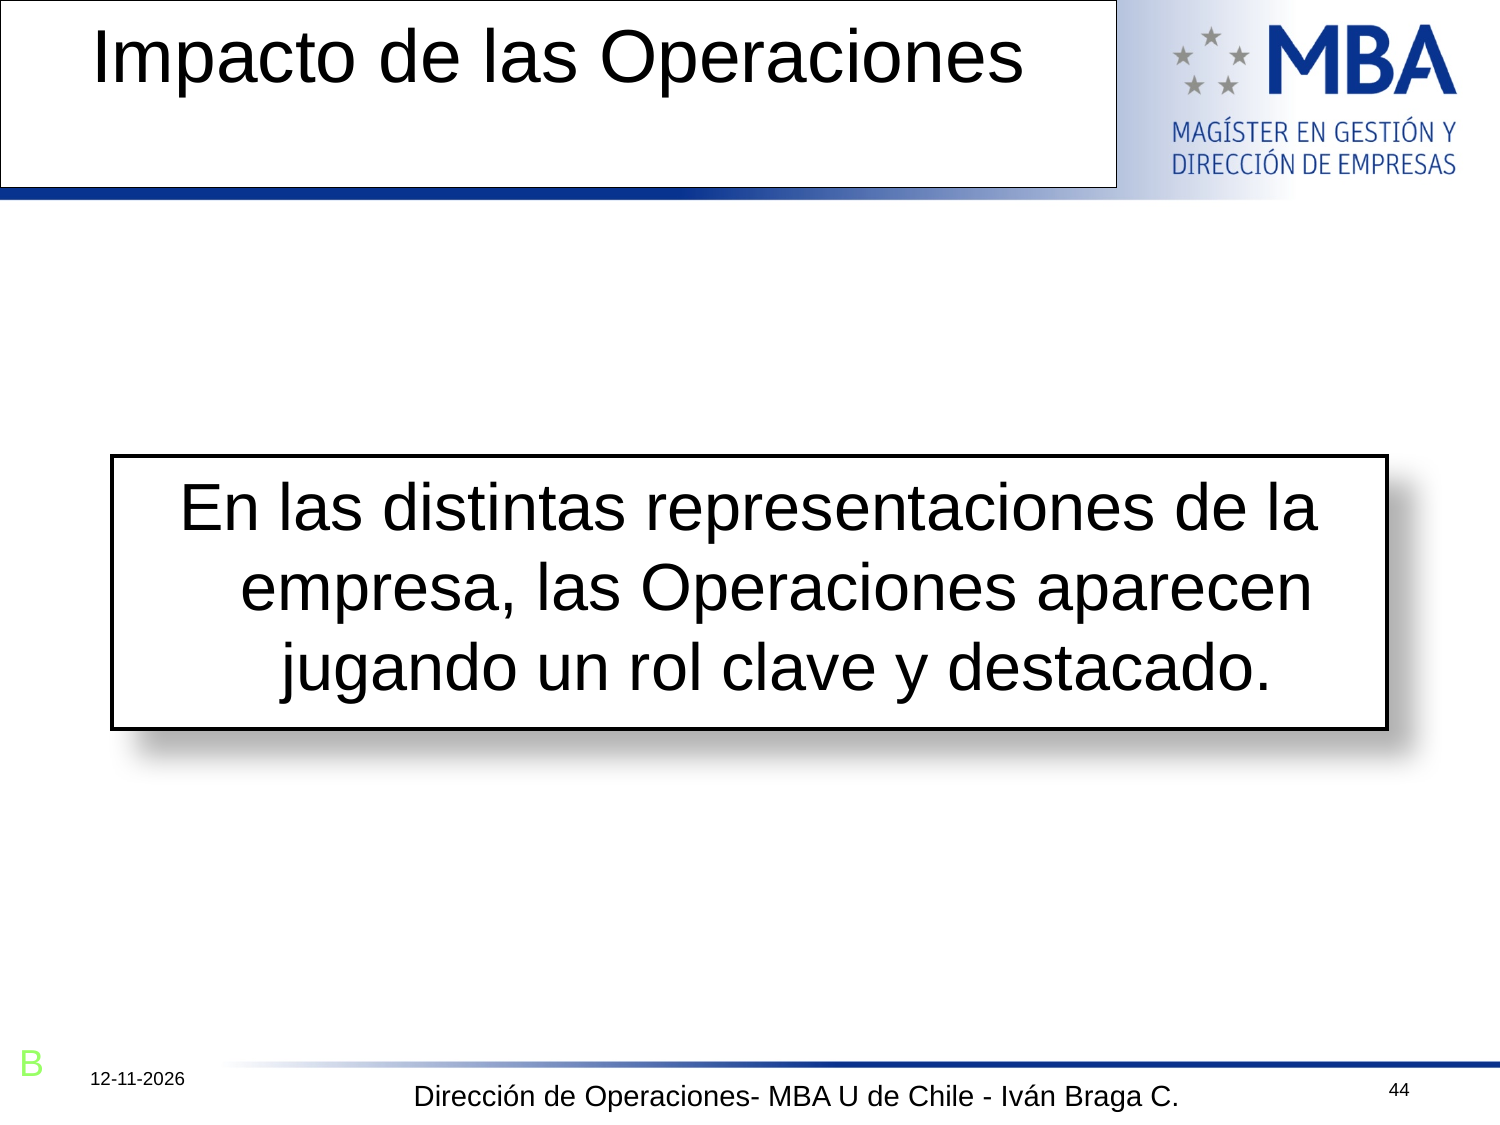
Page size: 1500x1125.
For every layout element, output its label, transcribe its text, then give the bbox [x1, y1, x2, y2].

footer [501, 1070, 1034, 1125]
title Impacto de las Operaciones [0, 0, 1117, 188]
list En las distintas representaciones de la empresa, las Operaciones aparecen jugando un rol clave y destacado. [110, 454, 1389, 731]
slide_number 44 [1234, 1070, 1426, 1125]
text_box B [4, 1031, 60, 1092]
picture [0, 0, 1500, 1125]
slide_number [74, 1058, 426, 1103]
